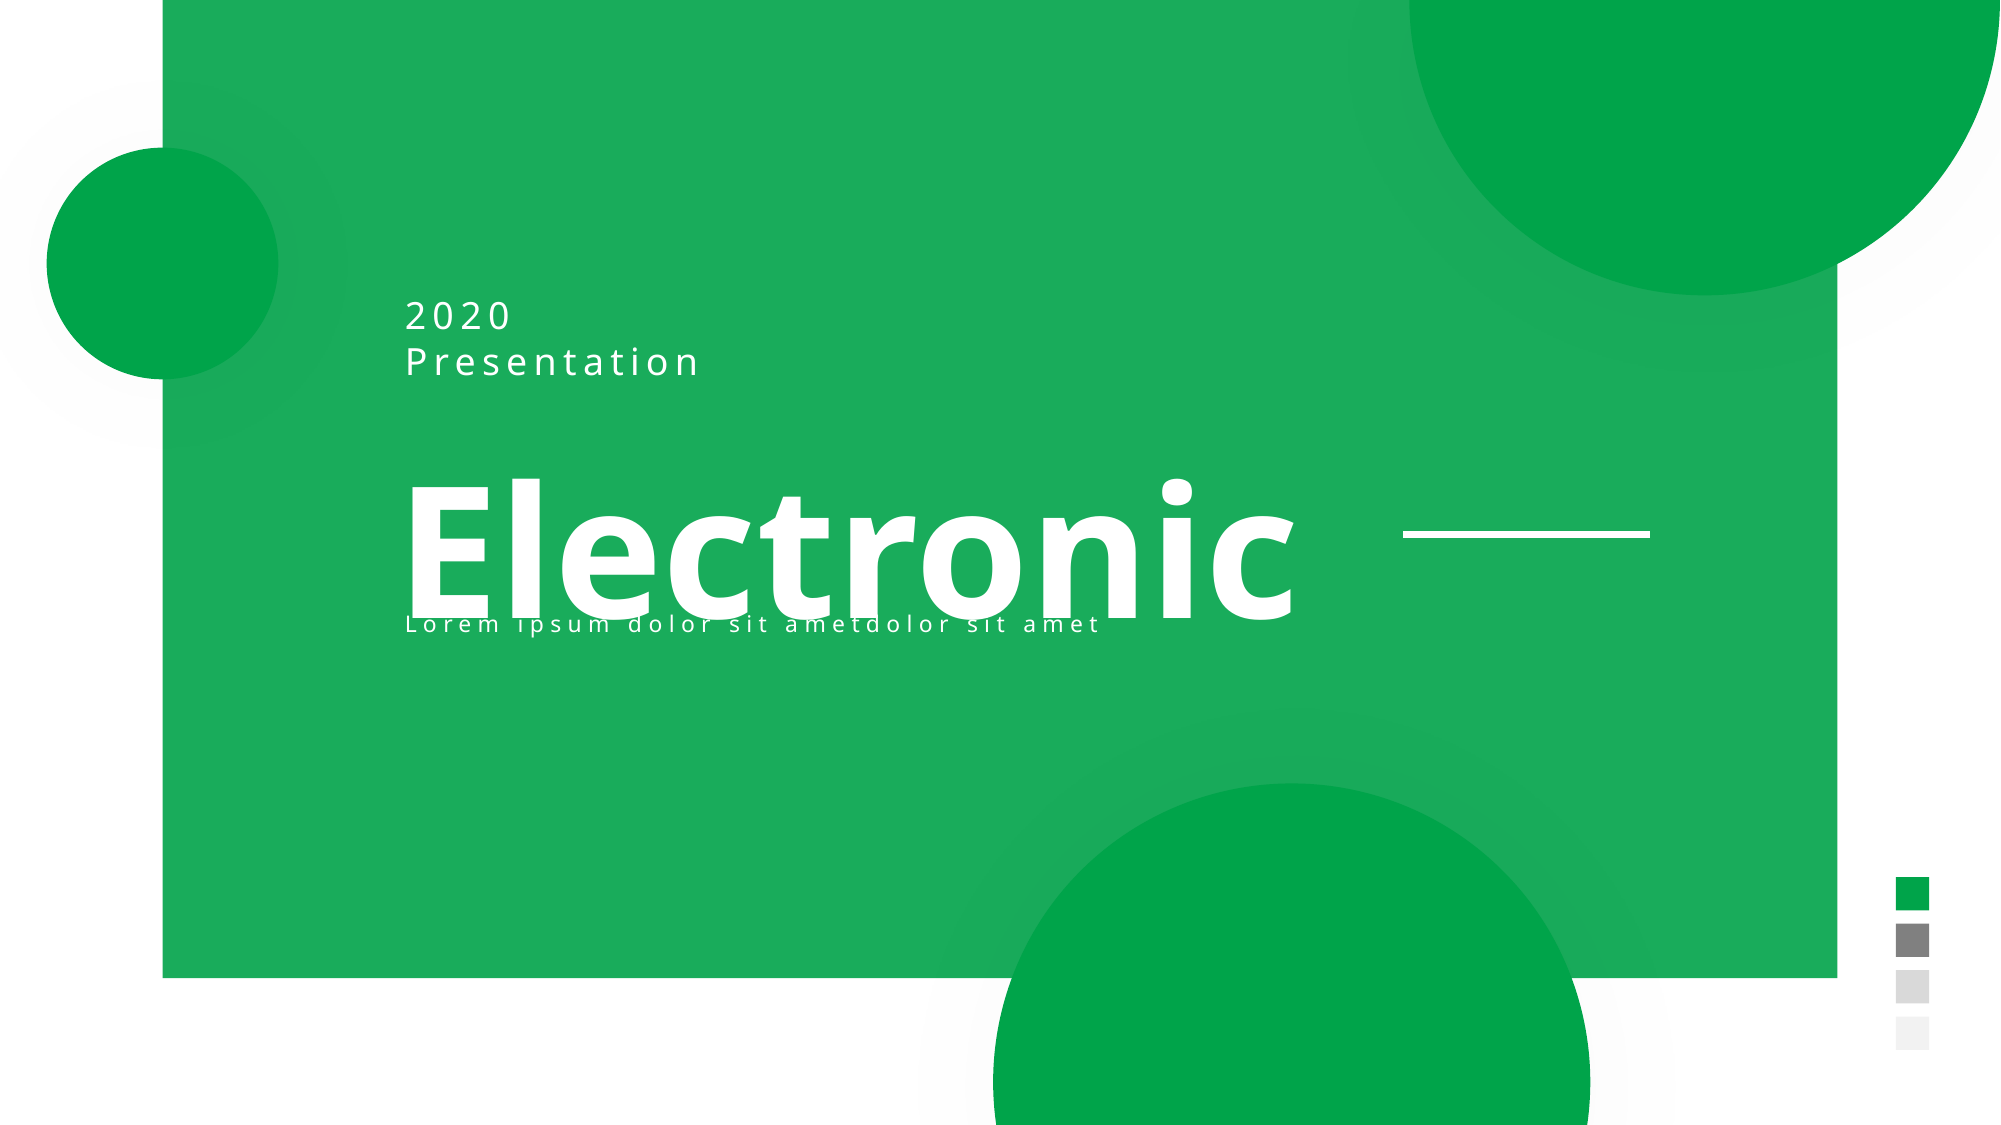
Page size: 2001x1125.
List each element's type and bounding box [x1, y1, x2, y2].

text_box [1895, 877, 1930, 1050]
picture [0, 0, 2000, 1125]
